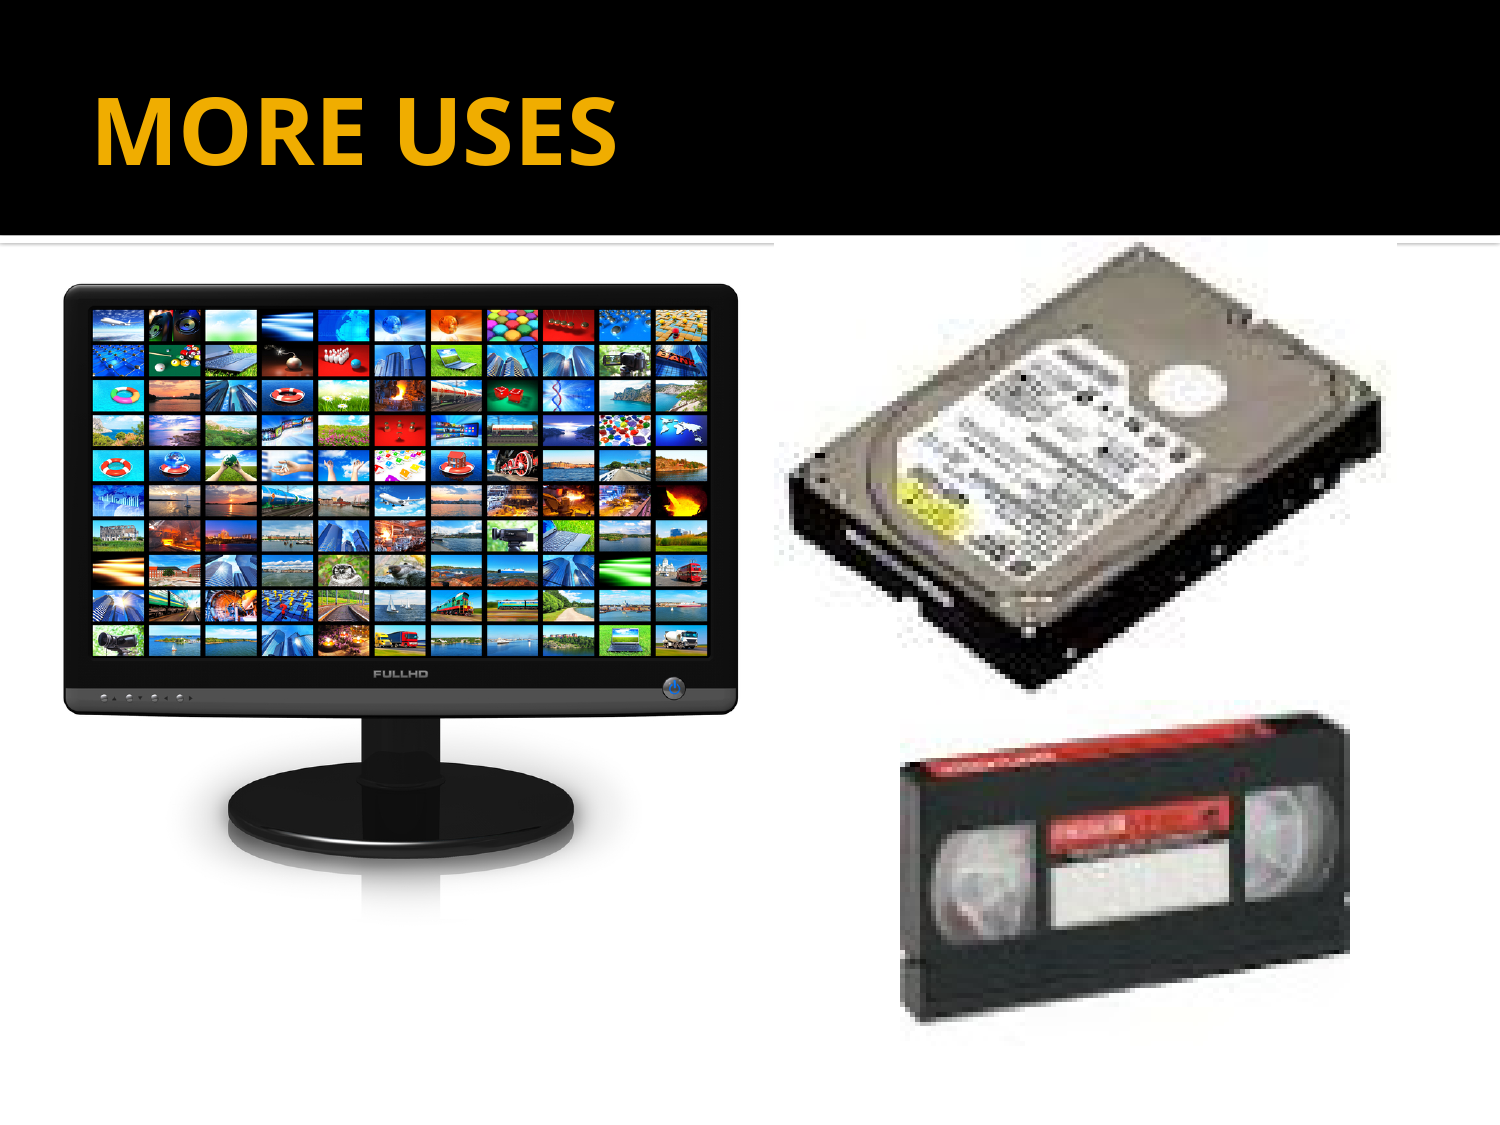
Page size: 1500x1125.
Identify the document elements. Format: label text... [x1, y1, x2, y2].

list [37, 262, 764, 938]
title MORE USES [75, 25, 1425, 231]
picture [774, 237, 1397, 1075]
